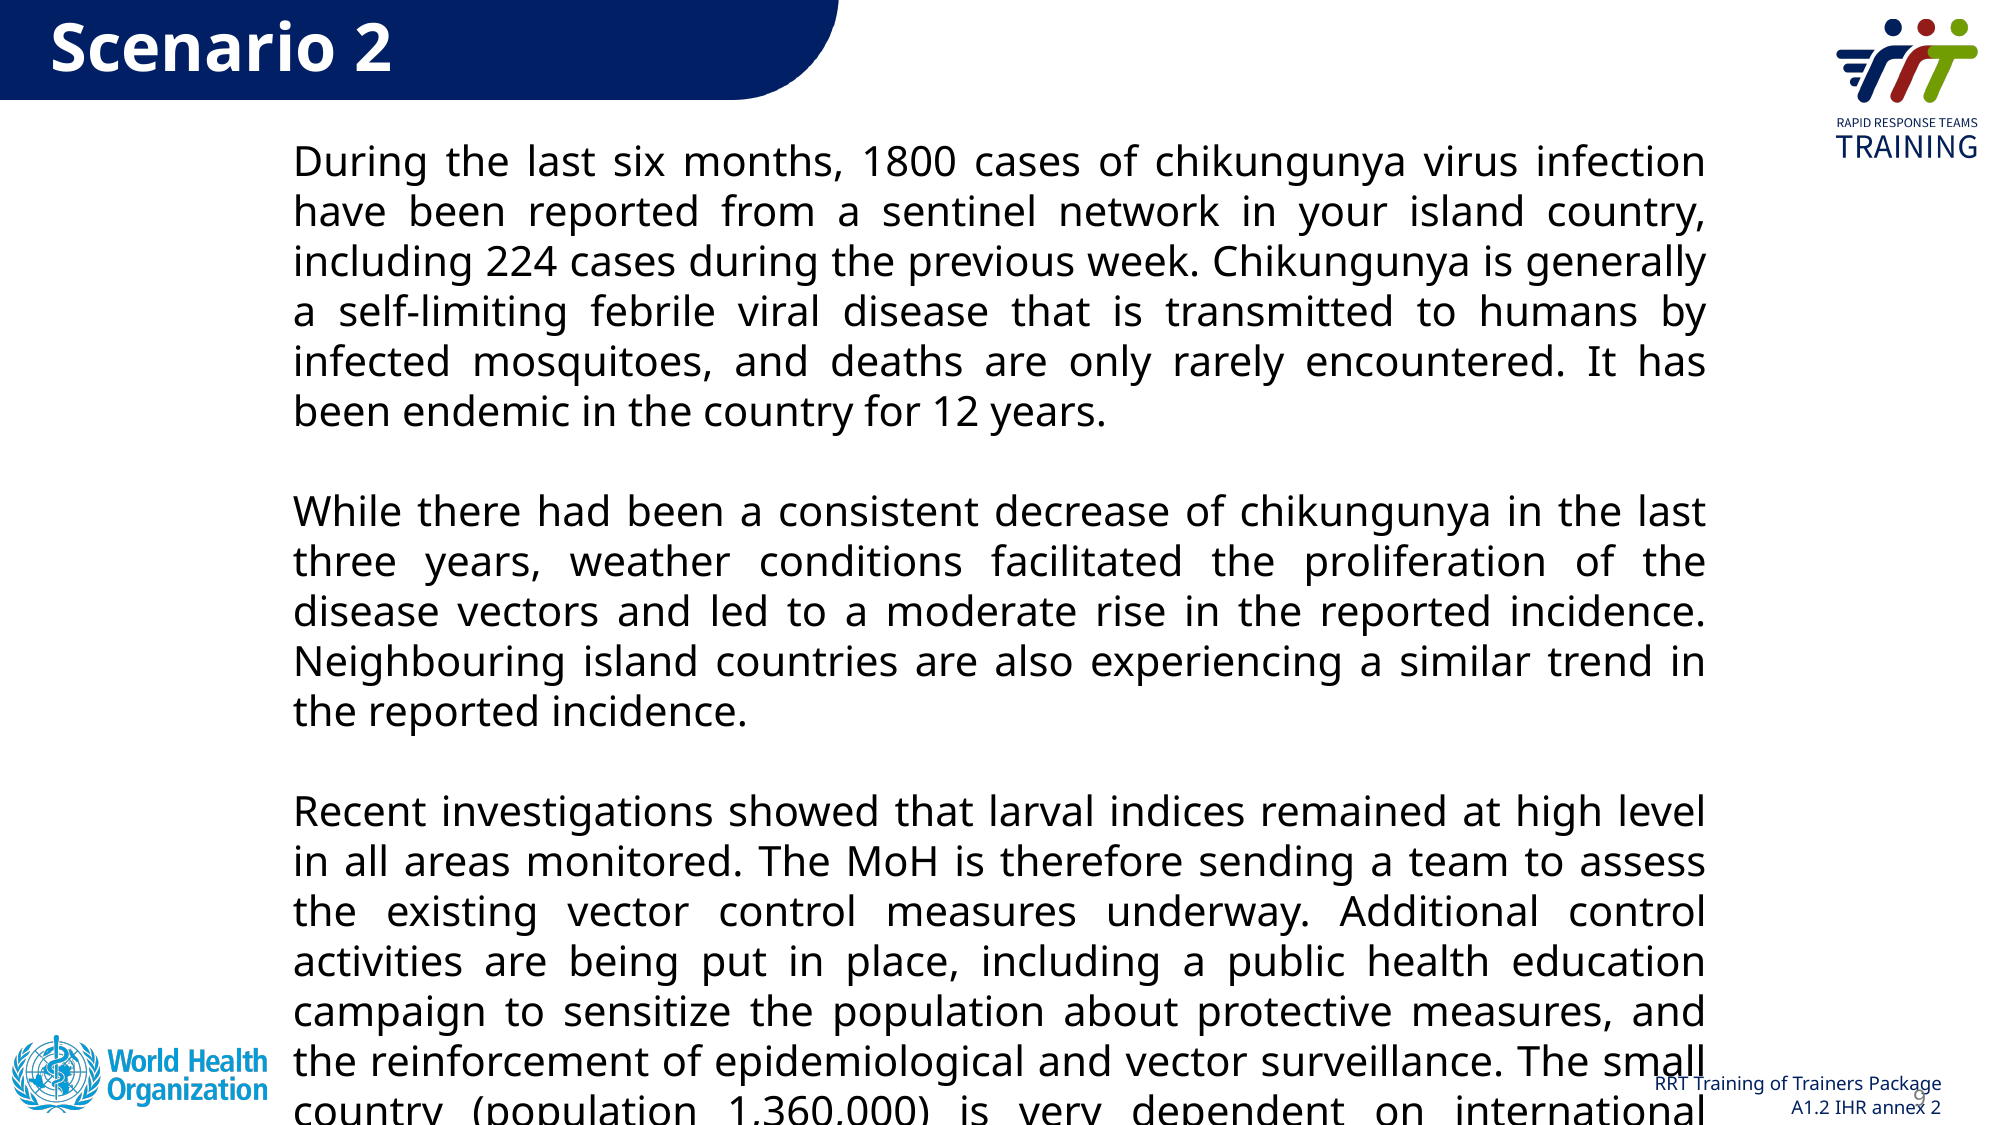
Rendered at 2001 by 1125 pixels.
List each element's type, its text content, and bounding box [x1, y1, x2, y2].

picture [12, 1083, 48, 1113]
title Scenario 2 [42, 6, 826, 112]
picture [0, 0, 839, 100]
picture [58, 1050, 64, 1058]
text_box During the last six months, 1800 cases of chikungunya virus infection have been reported from a sentinel network in your island country, including 224 cases during the previous week. Chikungunya is generally a self-limiting febrile viral disease that is transmitted to humans by infected mosquitoes, and deaths are only rarely encountered. It has been endemic in the country for 12 years. While there had been a consistent decrease of chikungunya in the last three years, weather conditions facilitated the proliferation of the disease vectors and led to a moderate rise in the reported incidence. Neighbouring island countries are also experiencing a similar trend in the reported incidence. Recent investigations showed that larval indices remained at high level in all areas monitored. The MoH is therefore sending a team to assess the existing vector control measures underway. Additional control activities are being put in place, including a public health education campaign to sensitize the population about protective measures, and the reinforcement of epidemiological and vector surveillance. The small country (population 1,360,000) is very dependent on international tourism. [285, 127, 1715, 1125]
picture [12, 1035, 267, 1113]
picture [1835, 19, 1978, 167]
